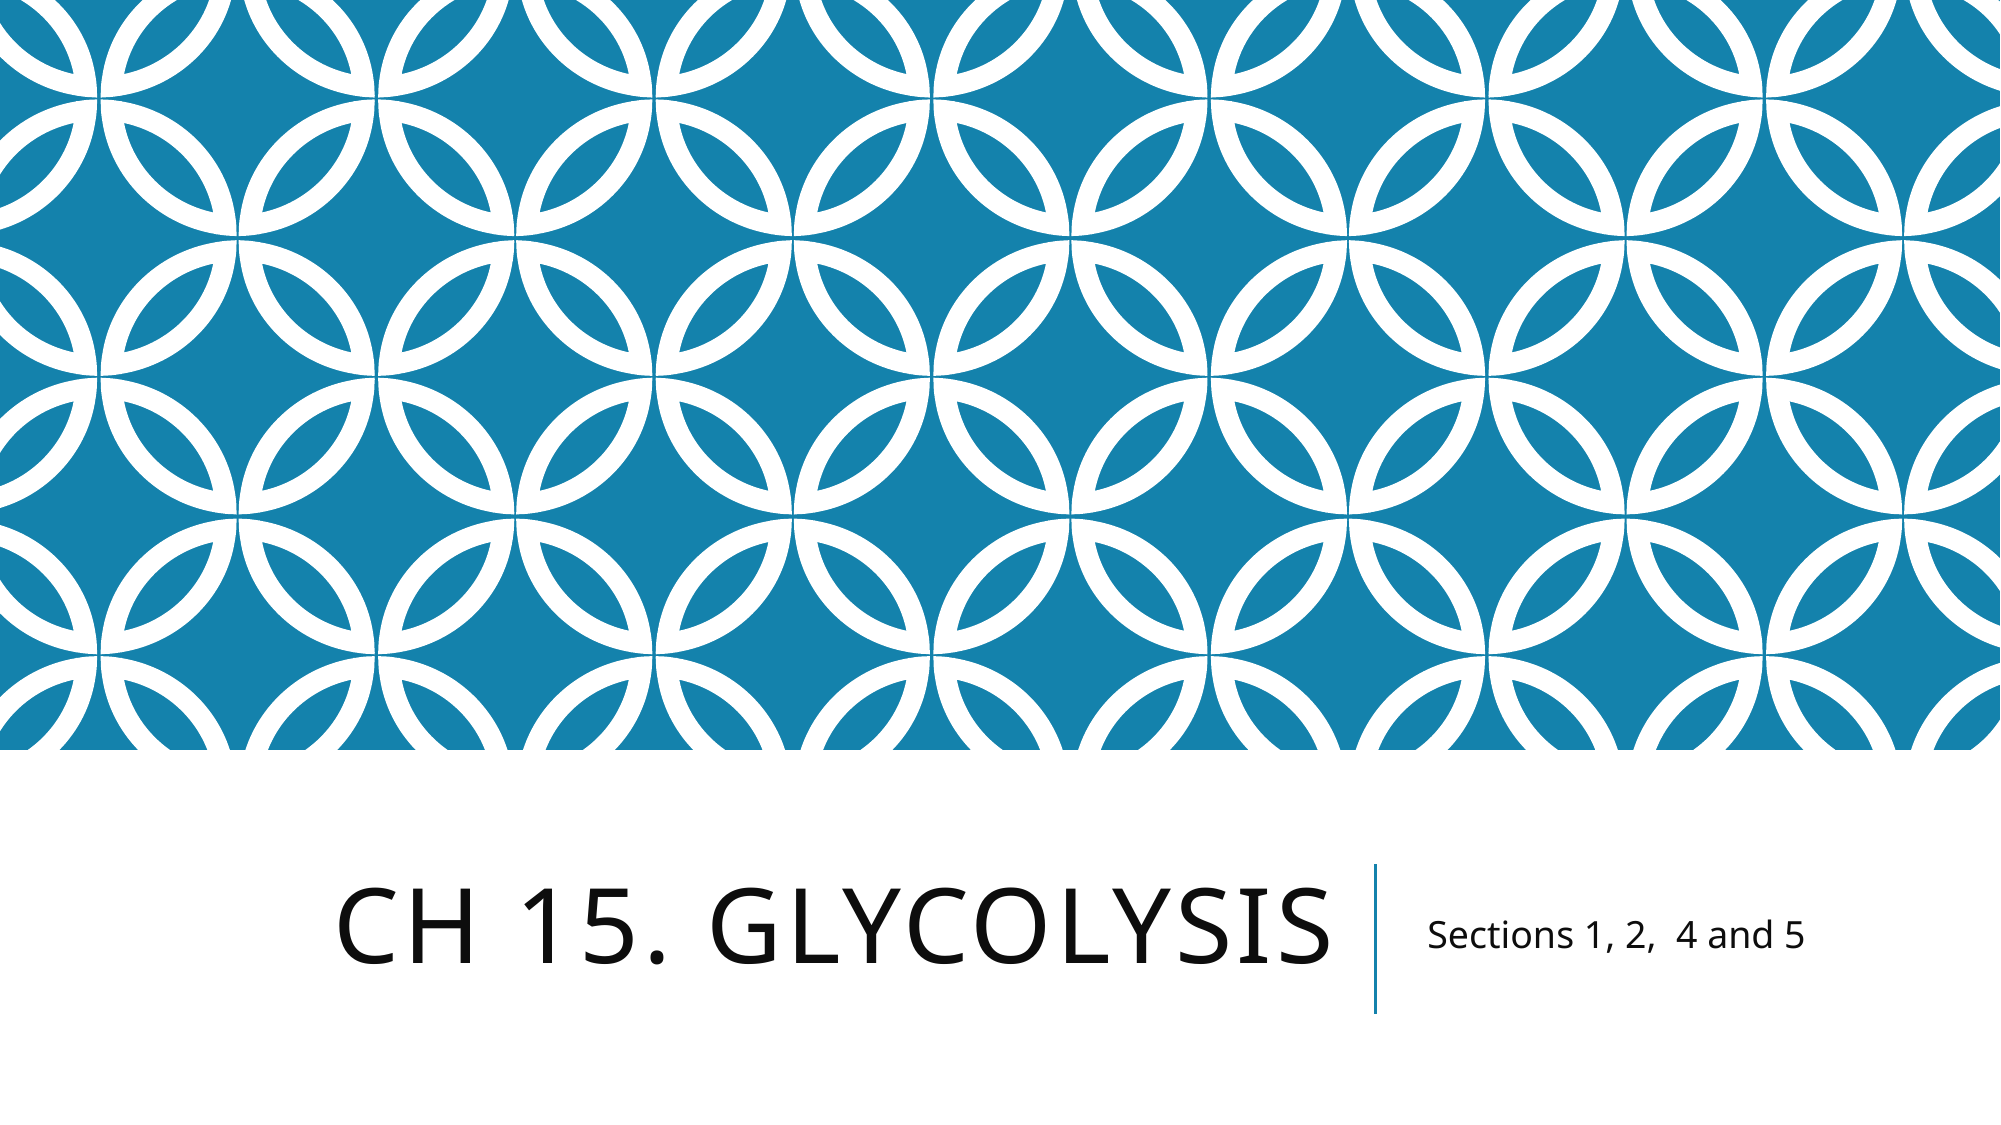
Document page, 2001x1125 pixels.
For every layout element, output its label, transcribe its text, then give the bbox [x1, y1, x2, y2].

title Ch 15. Glycolysis [75, 813, 1350, 1054]
subtitle Sections 1, 2, 4 and 5 [1412, 813, 1938, 1054]
